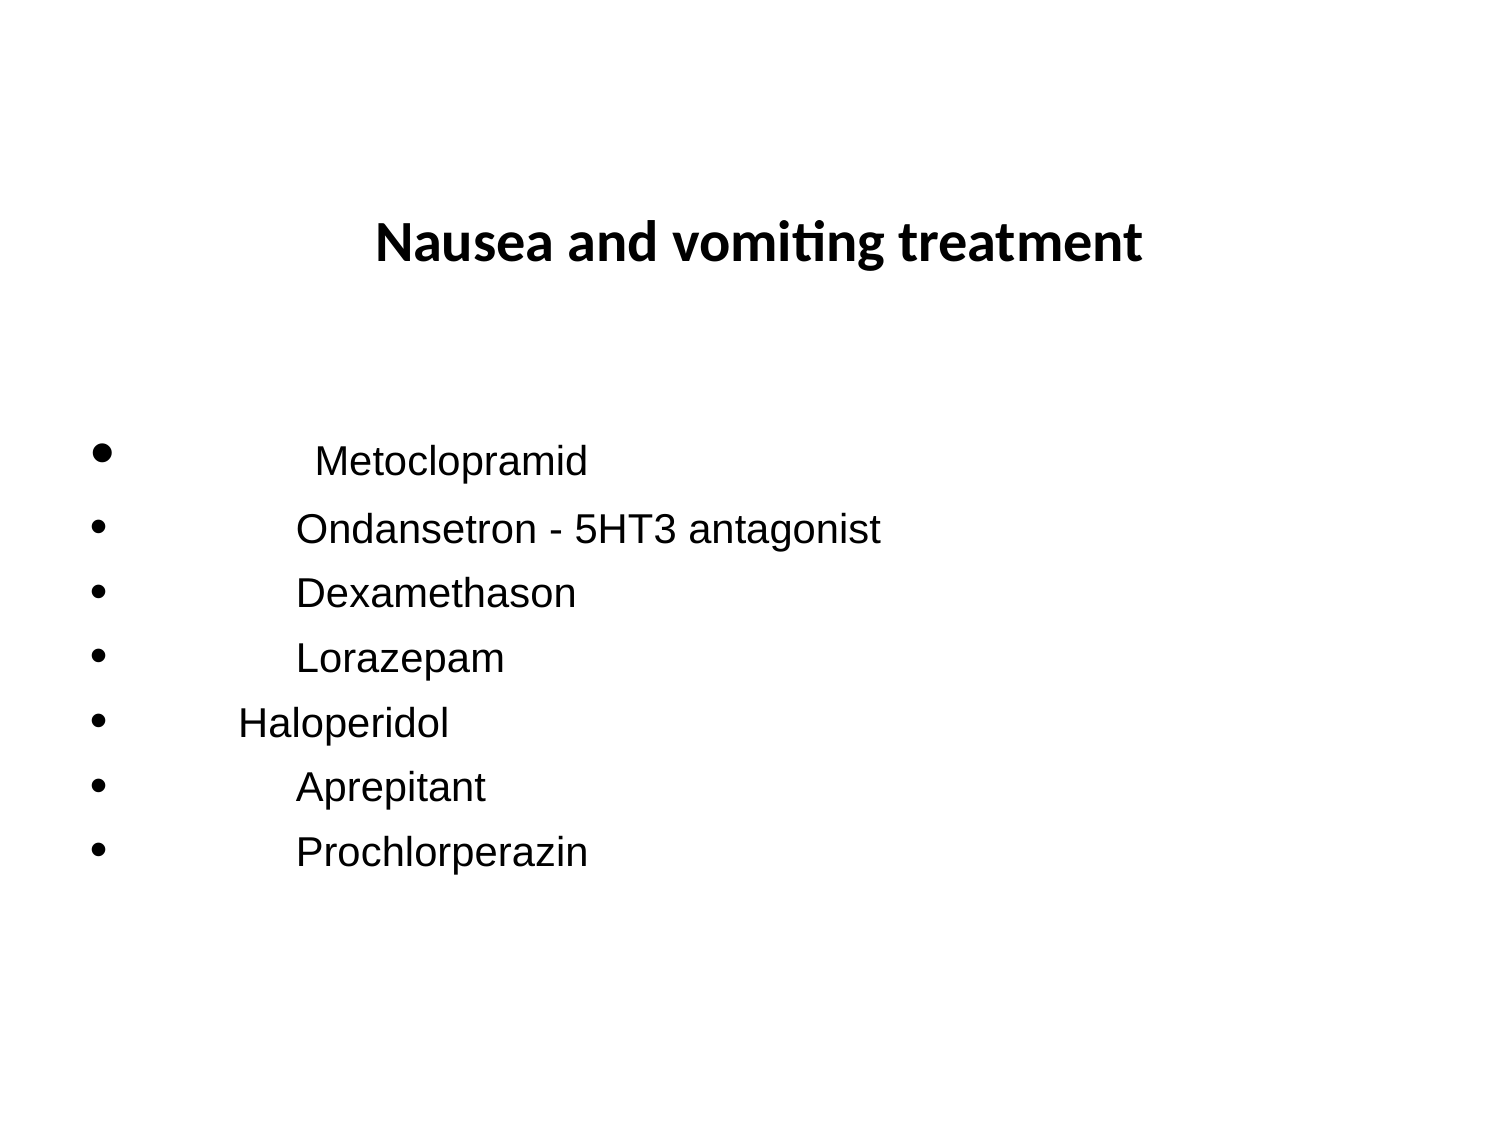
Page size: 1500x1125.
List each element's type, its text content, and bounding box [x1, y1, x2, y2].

text_box Metoclopramid Ondansetron - 5HT3 antagonist Dexamethason Lorazepam Haloperidol Aprepitant Prochlorperazin [74, 324, 1425, 1101]
text_box Nausea and vomiting treatment [219, 195, 1313, 280]
